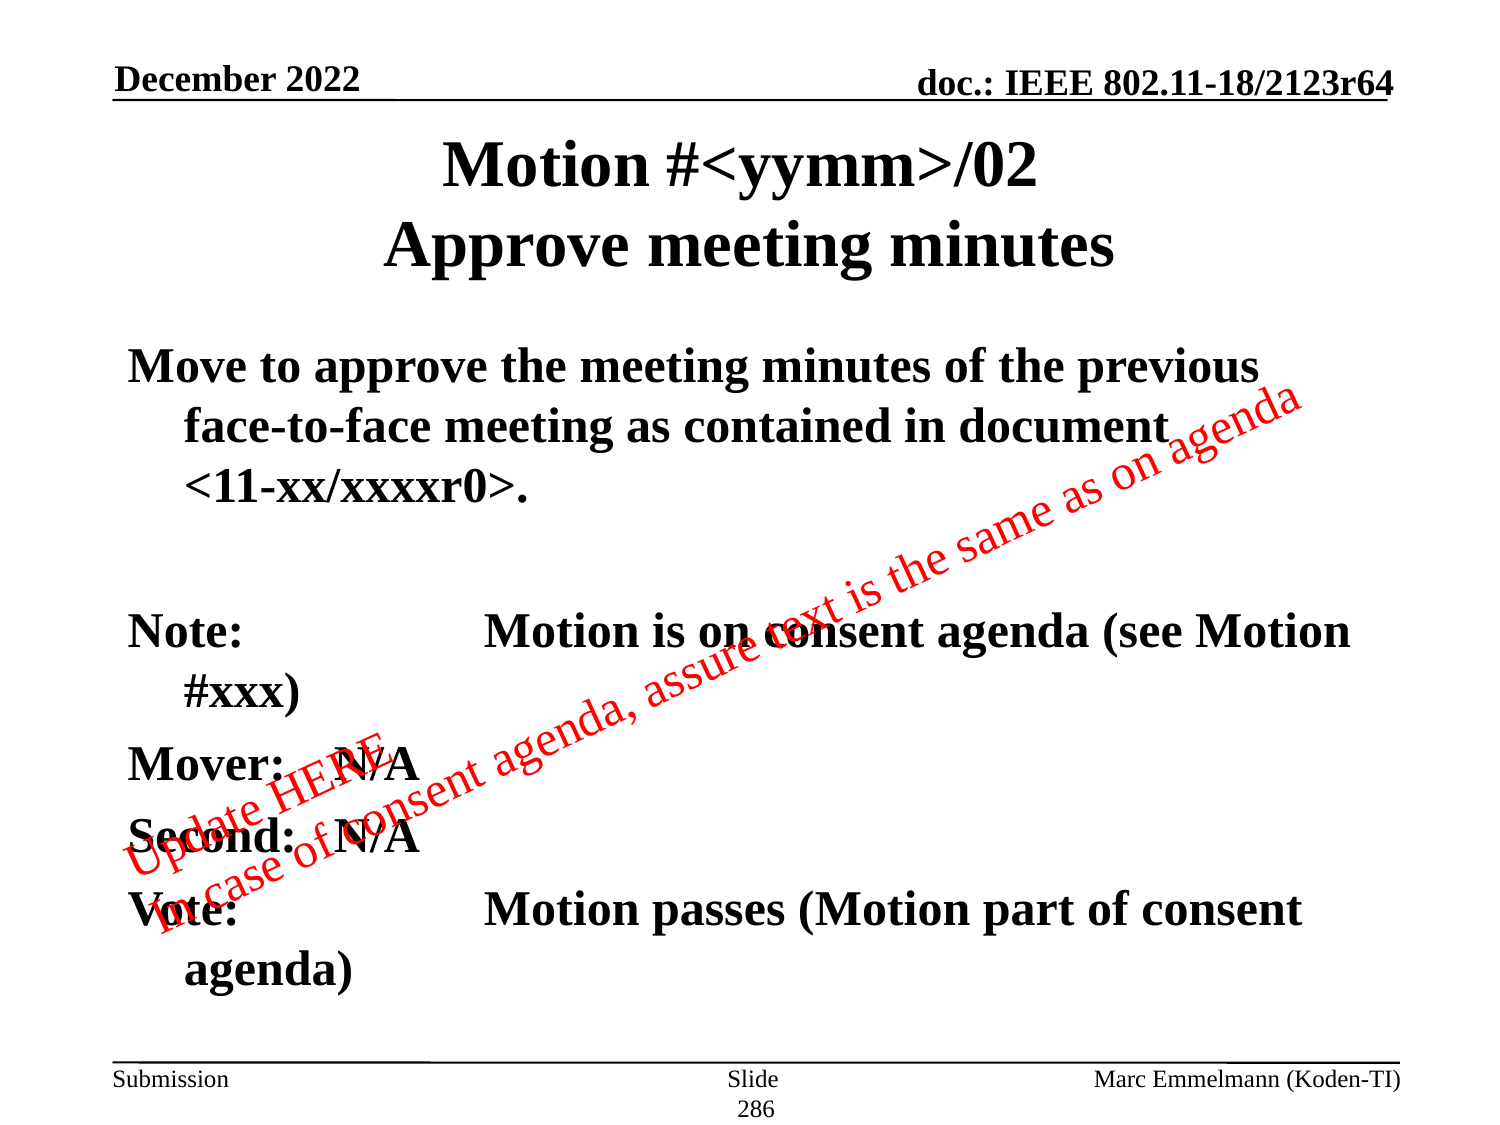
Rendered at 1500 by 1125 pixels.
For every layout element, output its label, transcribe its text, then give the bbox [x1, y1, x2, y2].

text_box Update HERE In case of consent agenda, assure text is the same as on agenda [98, 292, 1324, 958]
slide_number Slide 286 [712, 1061, 800, 1123]
list Move to approve the meeting minutes of the previous face-to-face meeting as contained in document <11-xx/xxxxr0>. Note: Motion is on consent agenda (see Motion #xxx) Mover: N/A Second: N/A Vote: Motion passes (Motion part of consent agenda) [112, 324, 1388, 1000]
title Motion #<yymm>/02 Approve meeting minutes [112, 112, 1388, 288]
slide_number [114, 54, 423, 100]
footer Marc Emmelmann (Koden-TI) [878, 1061, 1402, 1093]
